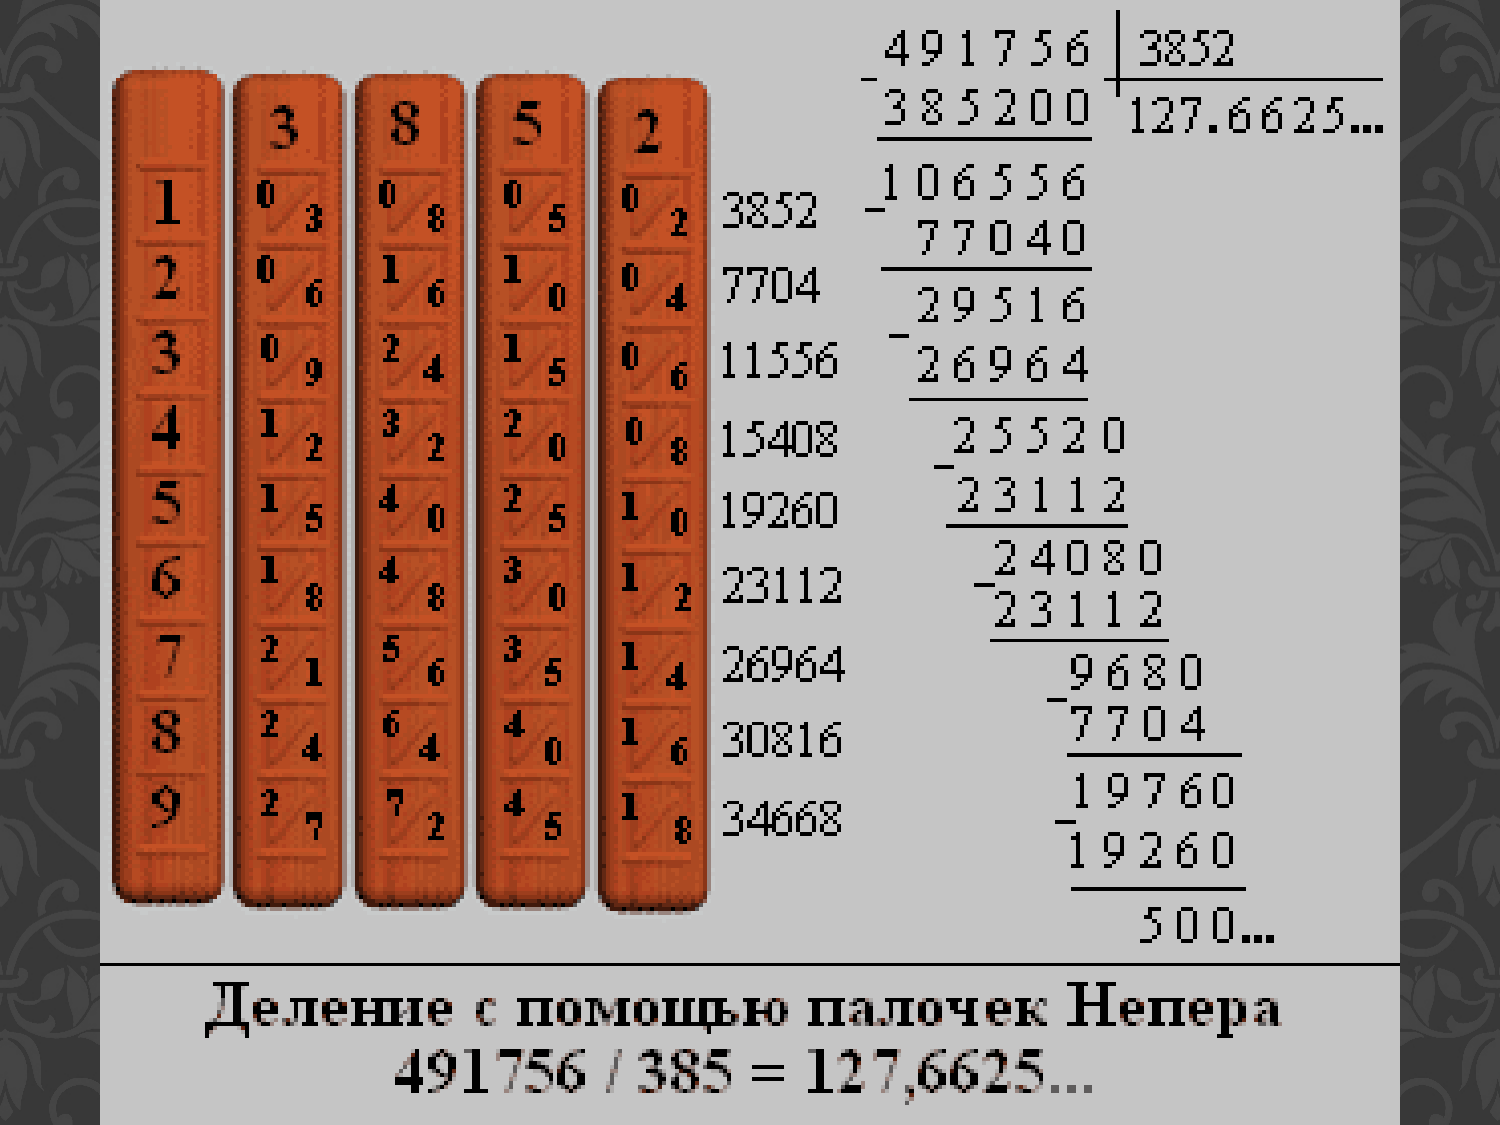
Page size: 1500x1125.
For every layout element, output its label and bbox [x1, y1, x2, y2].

picture [100, 0, 1400, 1125]
